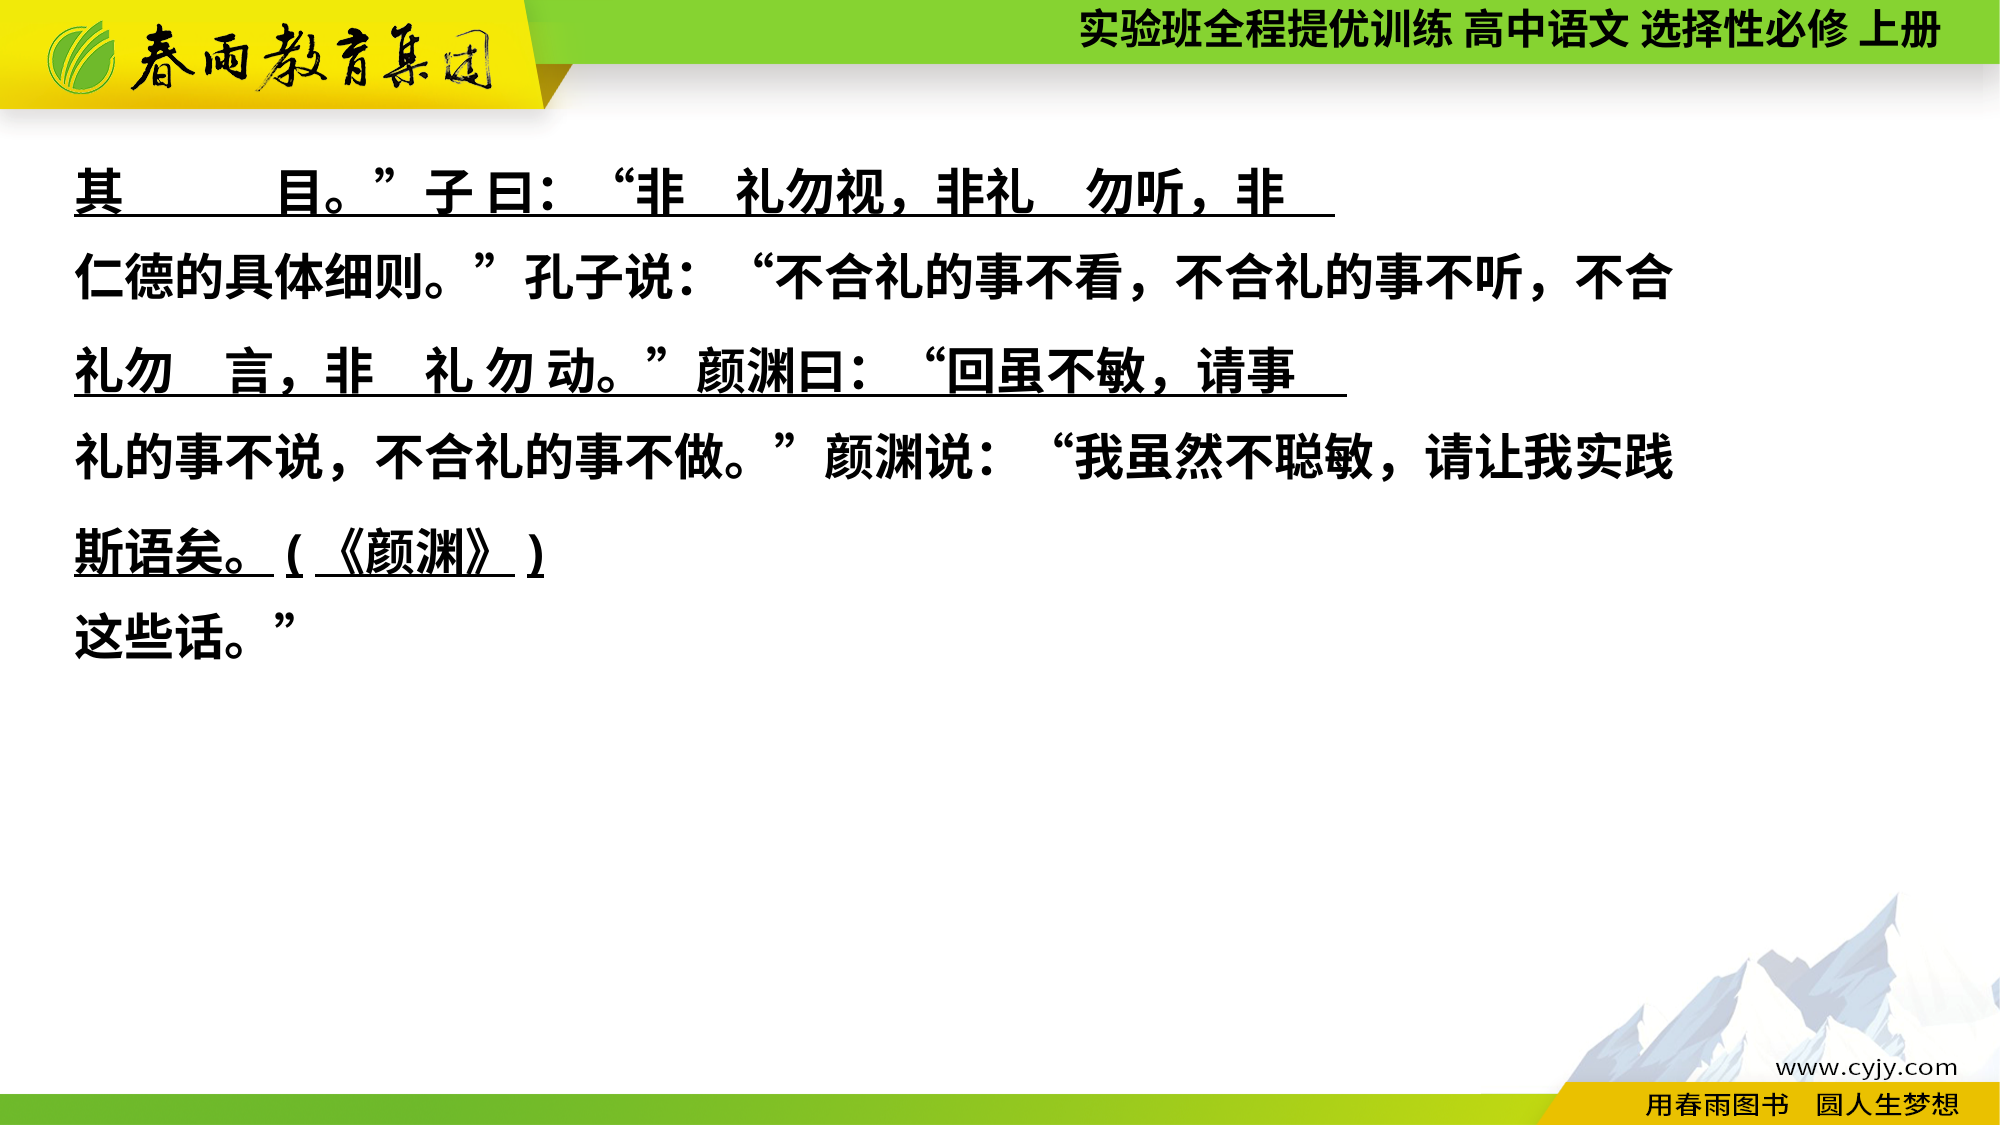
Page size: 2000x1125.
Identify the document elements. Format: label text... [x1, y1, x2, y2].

picture [0, 0, 2000, 1125]
text_box 仁德的具体细则。”孔子说：“不合礼的事不看，不合礼的事不听，不合 礼的事不说，不合礼的事不做。”颜渊说：“我虽然不聪敏，请让我实践 这些话。” [59, 208, 1944, 673]
